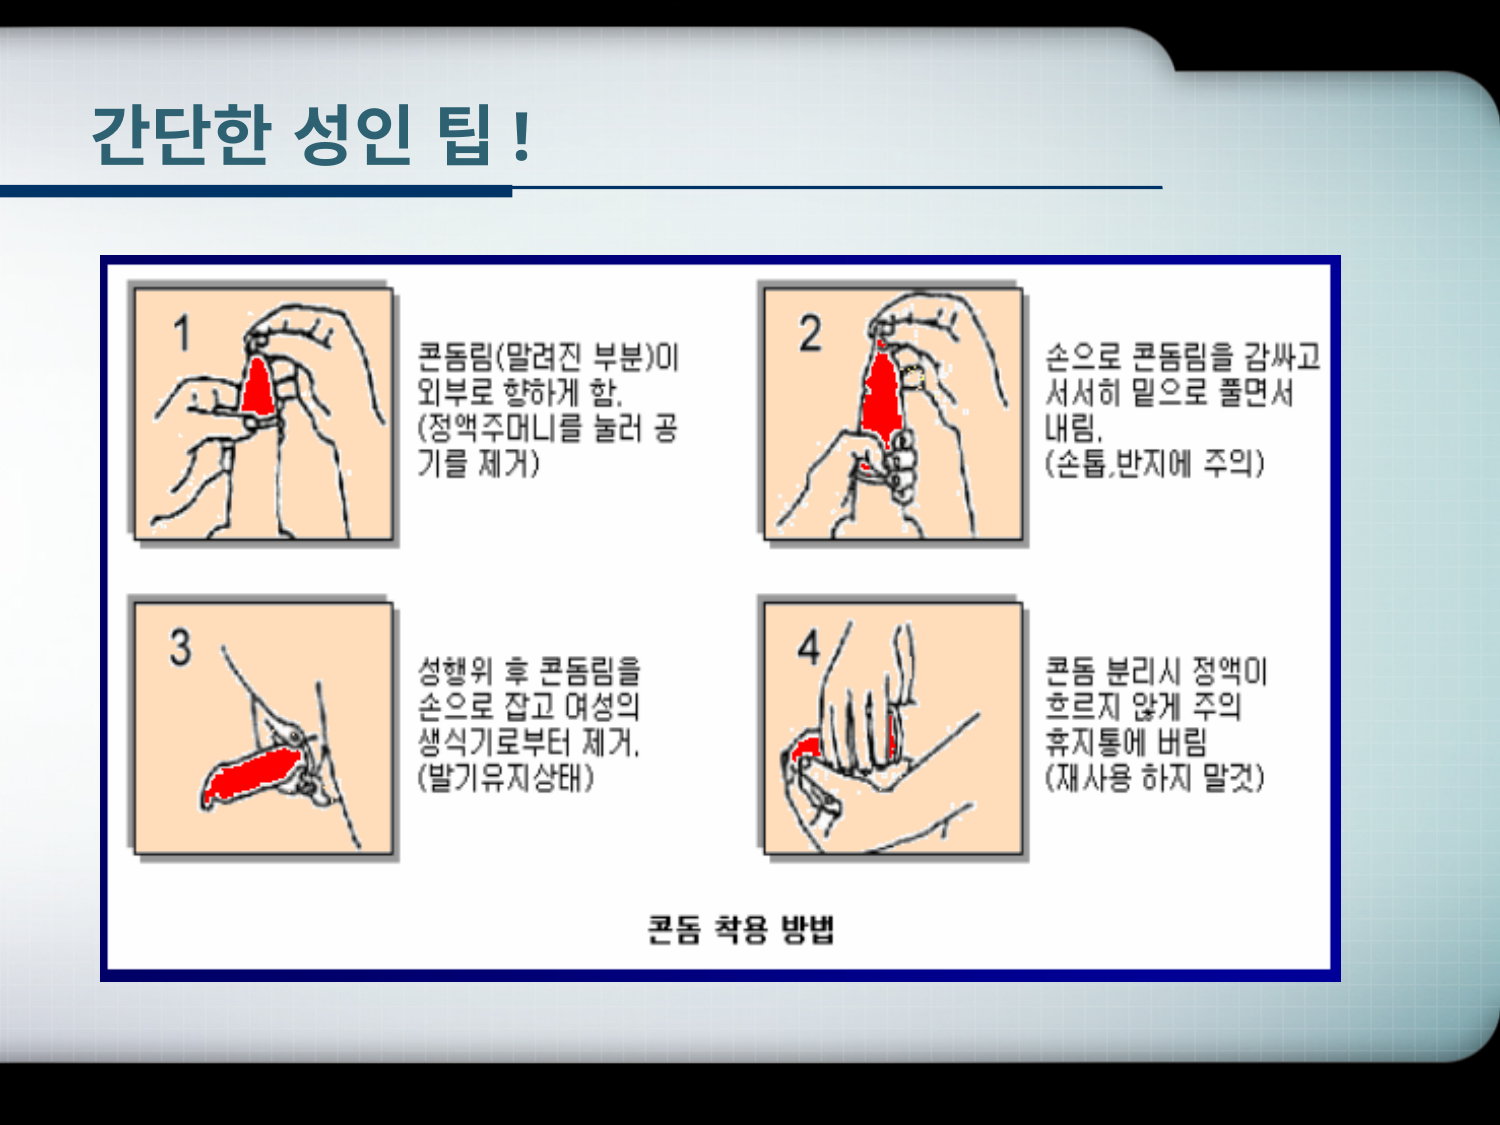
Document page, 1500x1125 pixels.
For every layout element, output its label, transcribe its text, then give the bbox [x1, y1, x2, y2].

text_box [100, 255, 1341, 983]
title 간단한 성인 팁! [75, 87, 1338, 180]
picture [0, 0, 1500, 1125]
